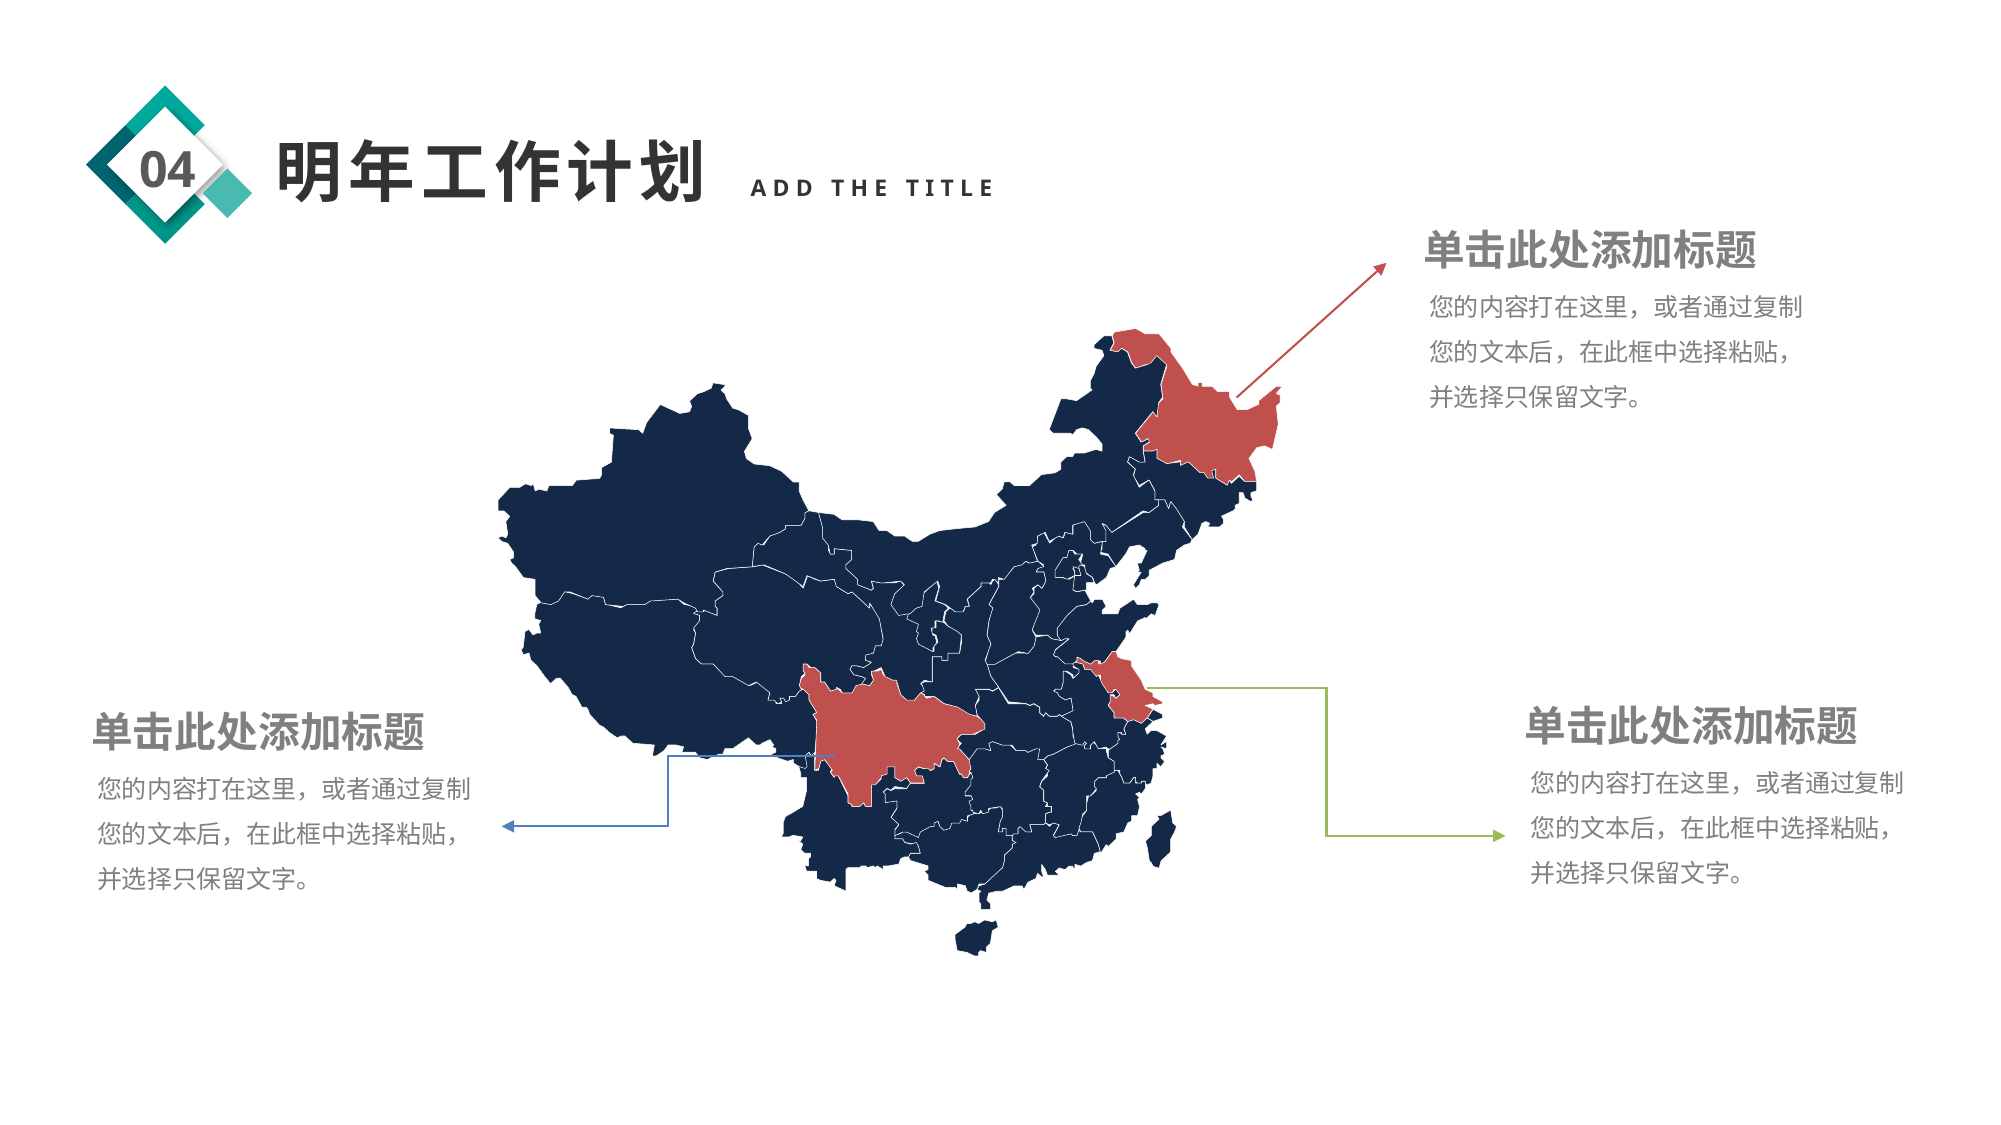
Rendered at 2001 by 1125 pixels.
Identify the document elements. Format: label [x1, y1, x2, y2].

text_box [1147, 687, 1506, 836]
text_box [85, 85, 1037, 244]
text_box [607, 755, 836, 828]
text_box [1408, 215, 1939, 421]
text_box [76, 698, 607, 903]
text_box [1236, 262, 1387, 398]
text_box [1509, 692, 1939, 897]
text_box [498, 328, 1283, 957]
